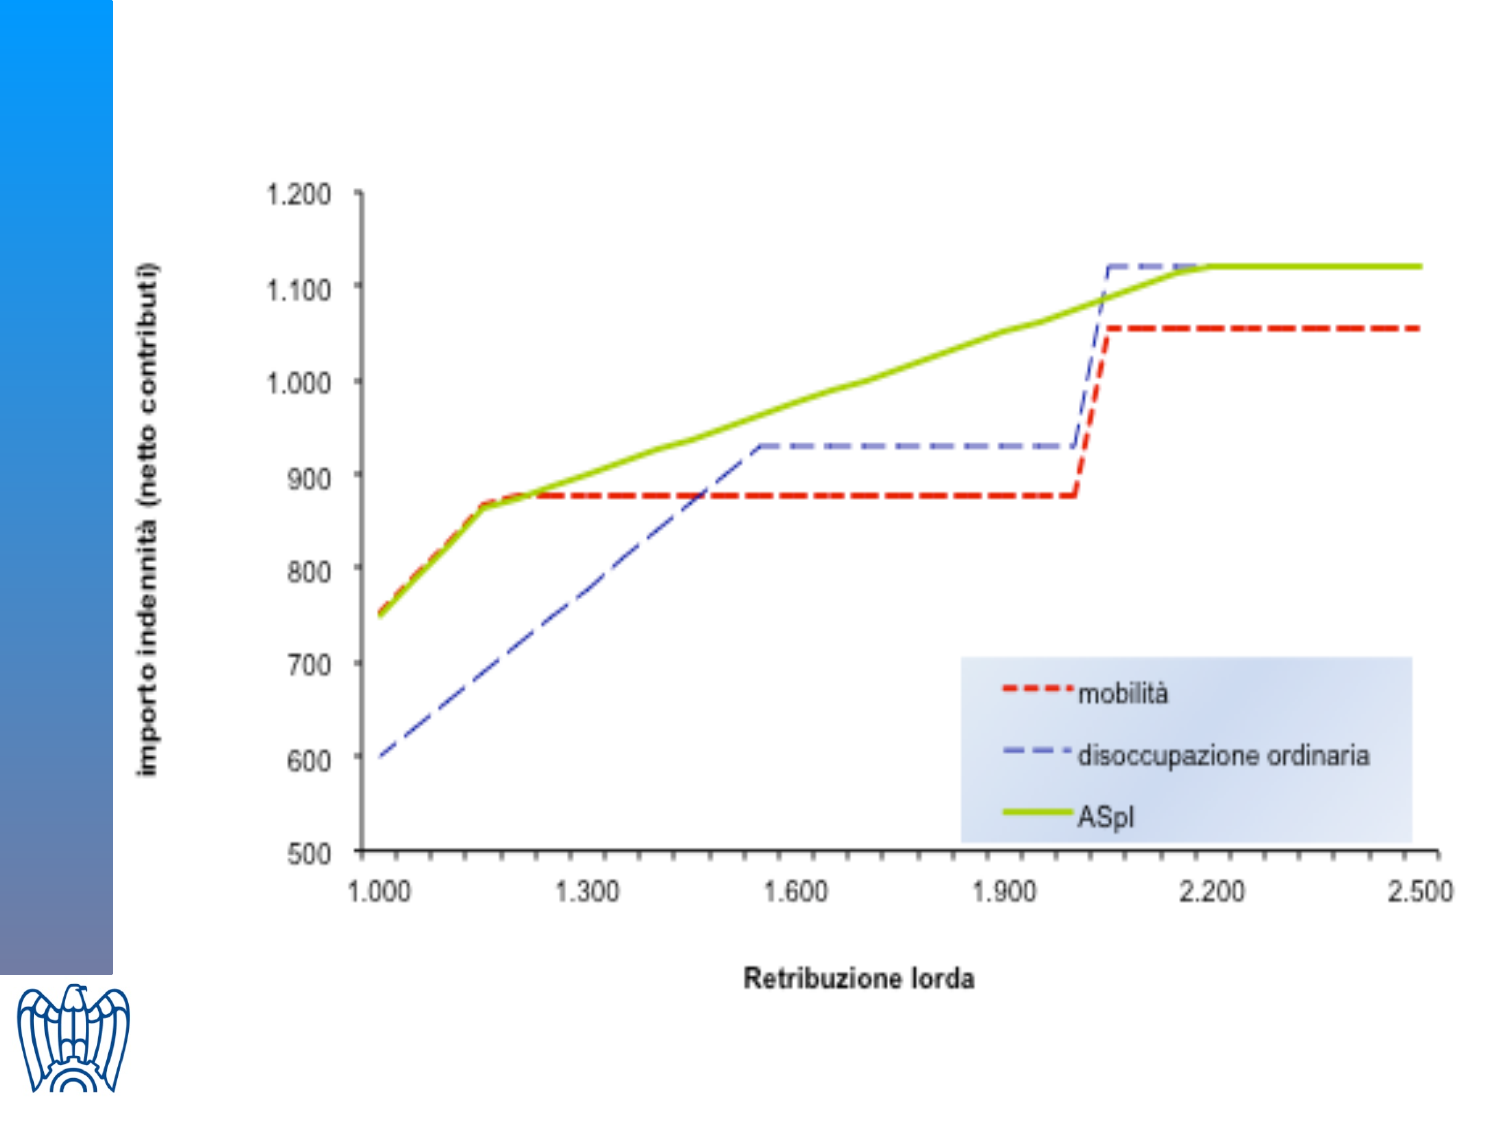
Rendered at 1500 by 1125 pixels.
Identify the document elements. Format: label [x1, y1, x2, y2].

text_box [0, 0, 113, 974]
picture [0, 974, 134, 1113]
list [111, 125, 1500, 1070]
